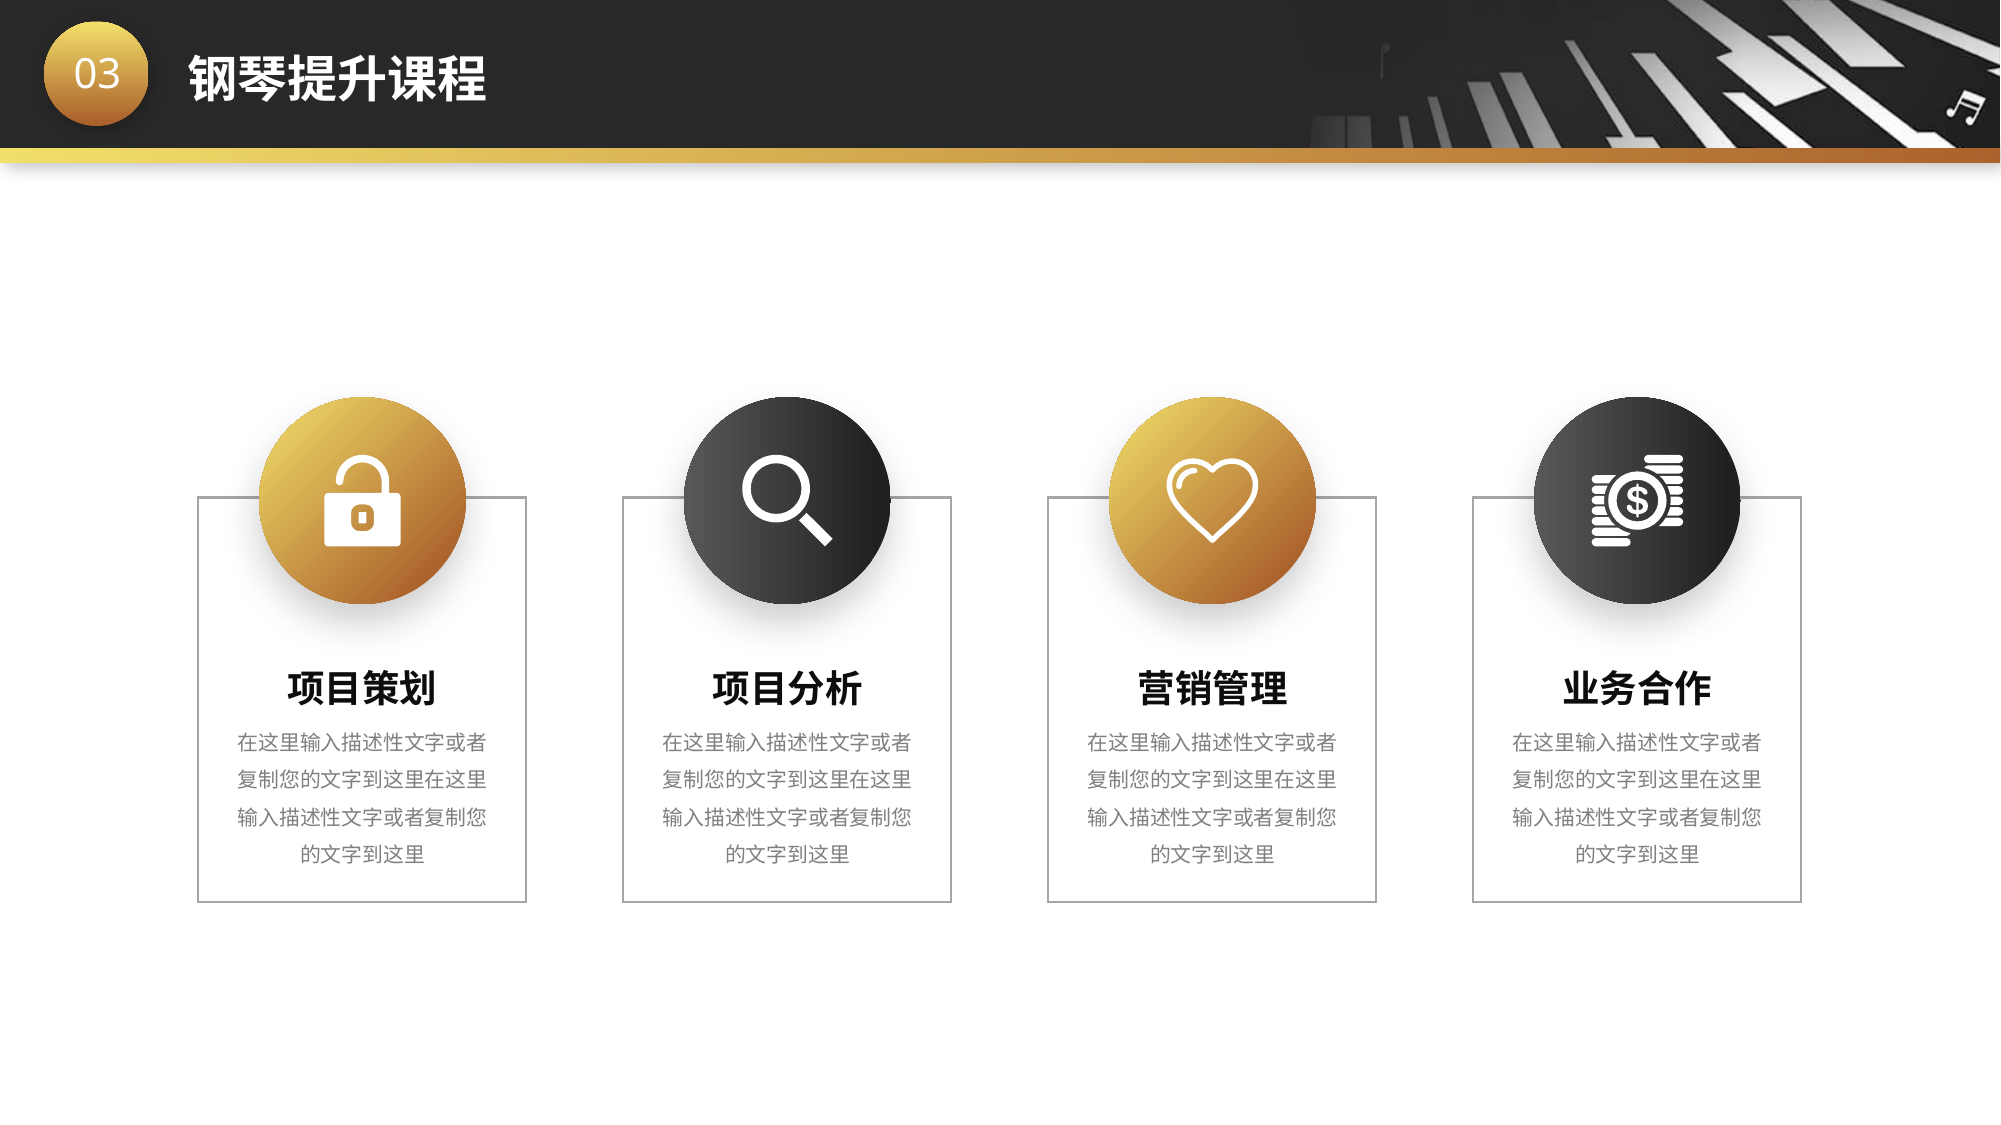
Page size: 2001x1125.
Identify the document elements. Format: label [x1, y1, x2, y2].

text_box [1472, 496, 1802, 903]
text_box [323, 453, 402, 548]
text_box [1493, 657, 1781, 872]
text_box [1047, 496, 1377, 903]
text_box [622, 496, 952, 903]
text_box [683, 396, 892, 605]
picture [1575, 0, 2000, 148]
text_box [197, 496, 527, 903]
text_box [643, 657, 931, 872]
text_box [1068, 657, 1356, 872]
text_box [218, 657, 506, 872]
text_box [1165, 457, 1260, 545]
text_box [1108, 396, 1317, 605]
text_box [741, 453, 835, 548]
text_box [258, 396, 467, 605]
text_box [1590, 453, 1685, 548]
text_box [1533, 396, 1742, 605]
